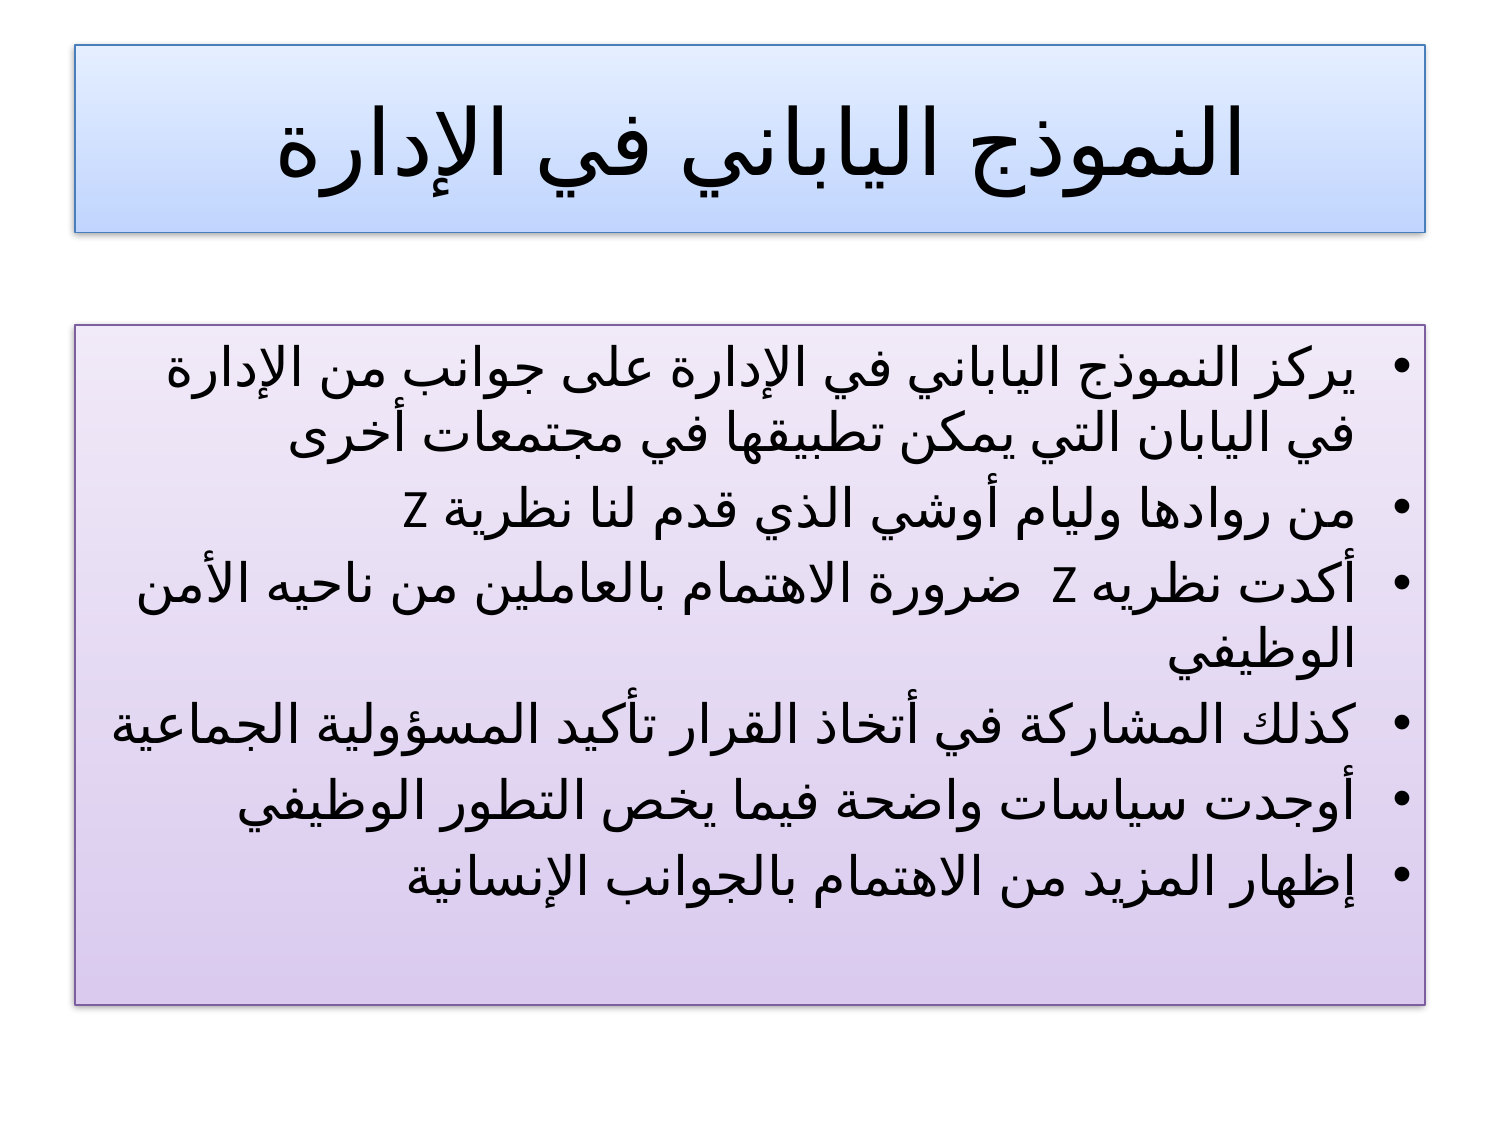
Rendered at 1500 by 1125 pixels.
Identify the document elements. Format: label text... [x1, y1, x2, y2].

title النموذج الياباني في الإدارة [74, 44, 1426, 233]
list يركز النموذج الياباني في الإدارة على جوانب من الإدارة في اليابان التي يمكن تطبيقها في مجتمعات أخرى من روادها وليام أوشي الذي قدم لنا نظرية Z أكدت نظريه Z ضرورة الاهتمام بالعاملين من ناحيه الأمن الوظيفي كذلك المشاركة في أتخاذ القرار تأكيد المسؤولية الجماعية أوجدت سياسات واضحة فيما يخص التطور الوظيفي إظهار المزيد من الاهتمام بالجوانب الإنسانية [74, 324, 1426, 1006]
